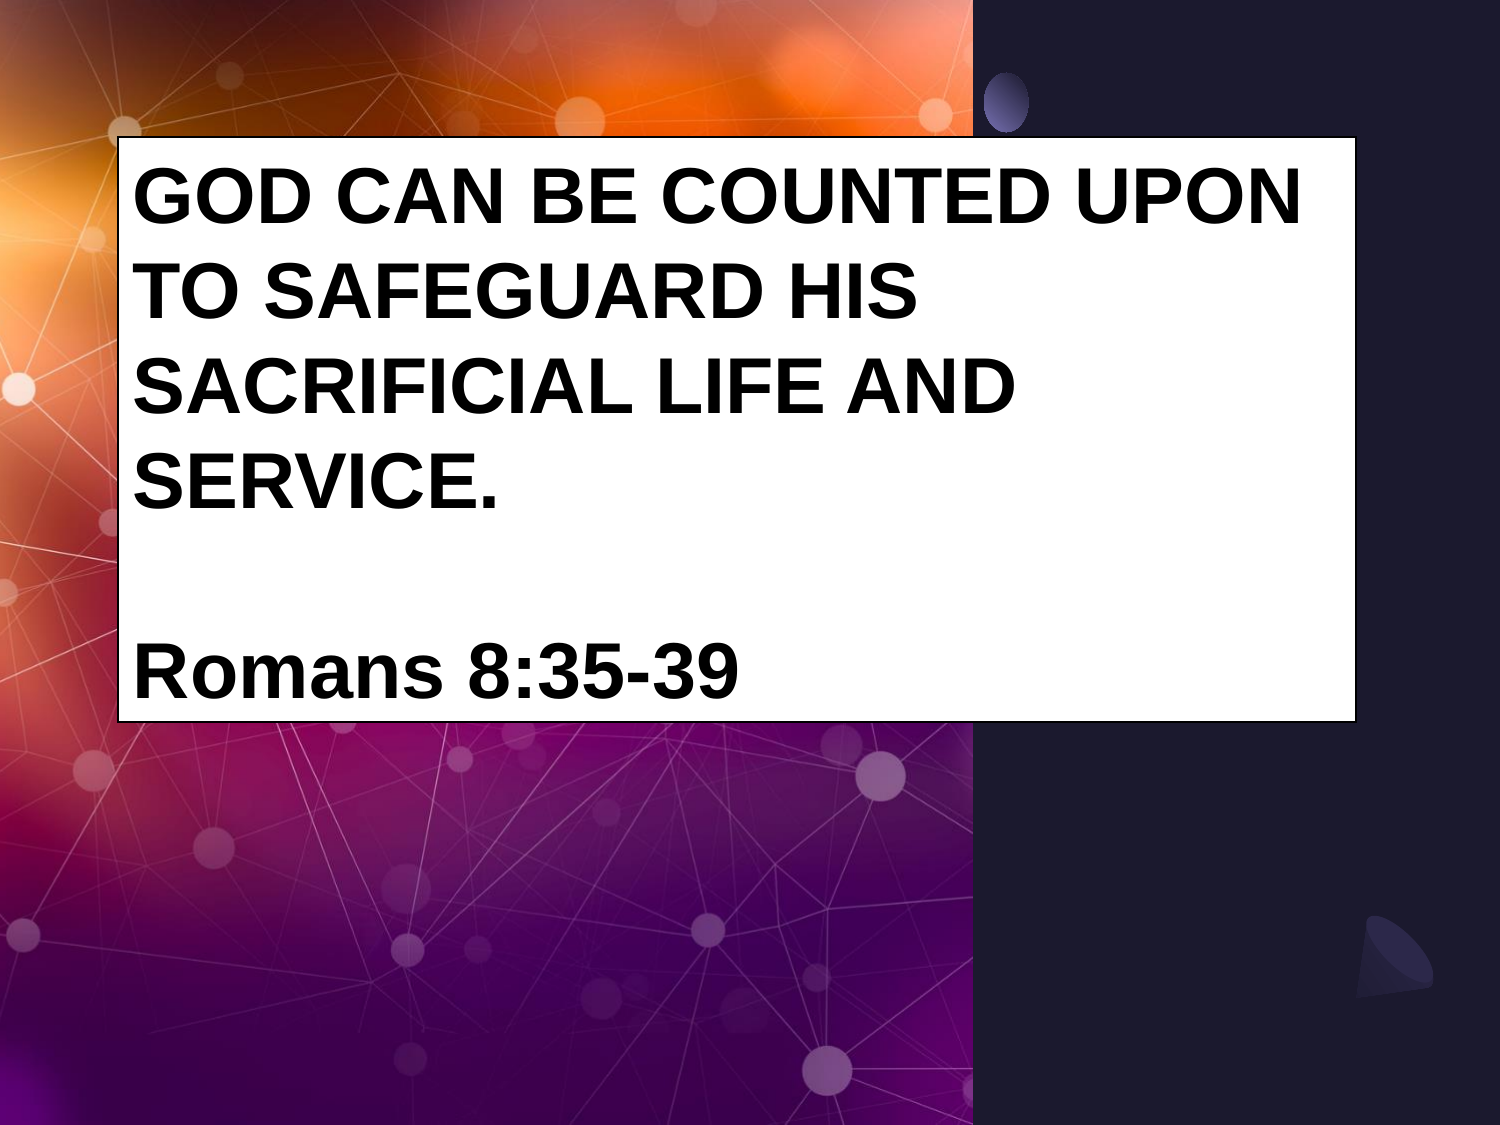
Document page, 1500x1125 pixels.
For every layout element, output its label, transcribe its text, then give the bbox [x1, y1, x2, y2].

picture [0, 0, 973, 1125]
text_box GOD CAN BE COUNTED UPON TO SAFEGUARD HIS SACRIFICIAL LIFE AND SERVICE. Romans 8:35-39 [973, 136, 1357, 723]
